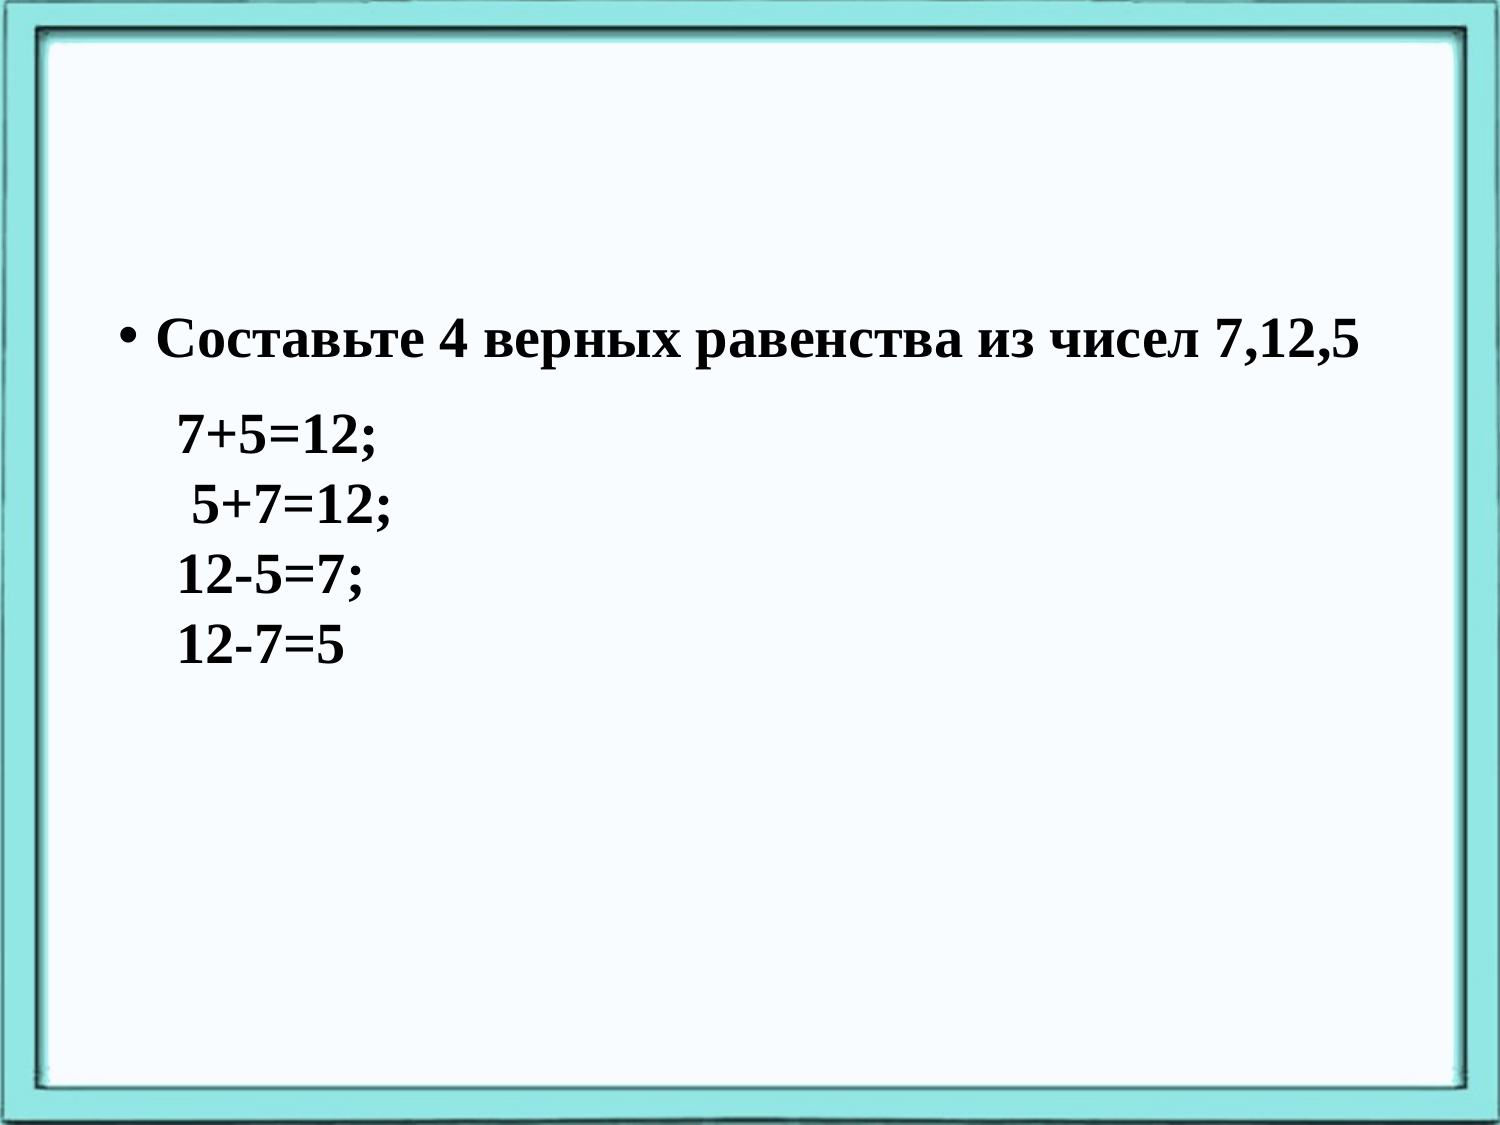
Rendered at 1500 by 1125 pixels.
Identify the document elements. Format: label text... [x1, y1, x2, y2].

picture [0, 0, 1500, 1125]
list Составьте 4 верных равенства из чисел 7,12,5 [102, 299, 1398, 1014]
text_box 7+5=12; 5+7=12; 12-5=7; 12-7=5 [161, 387, 424, 683]
